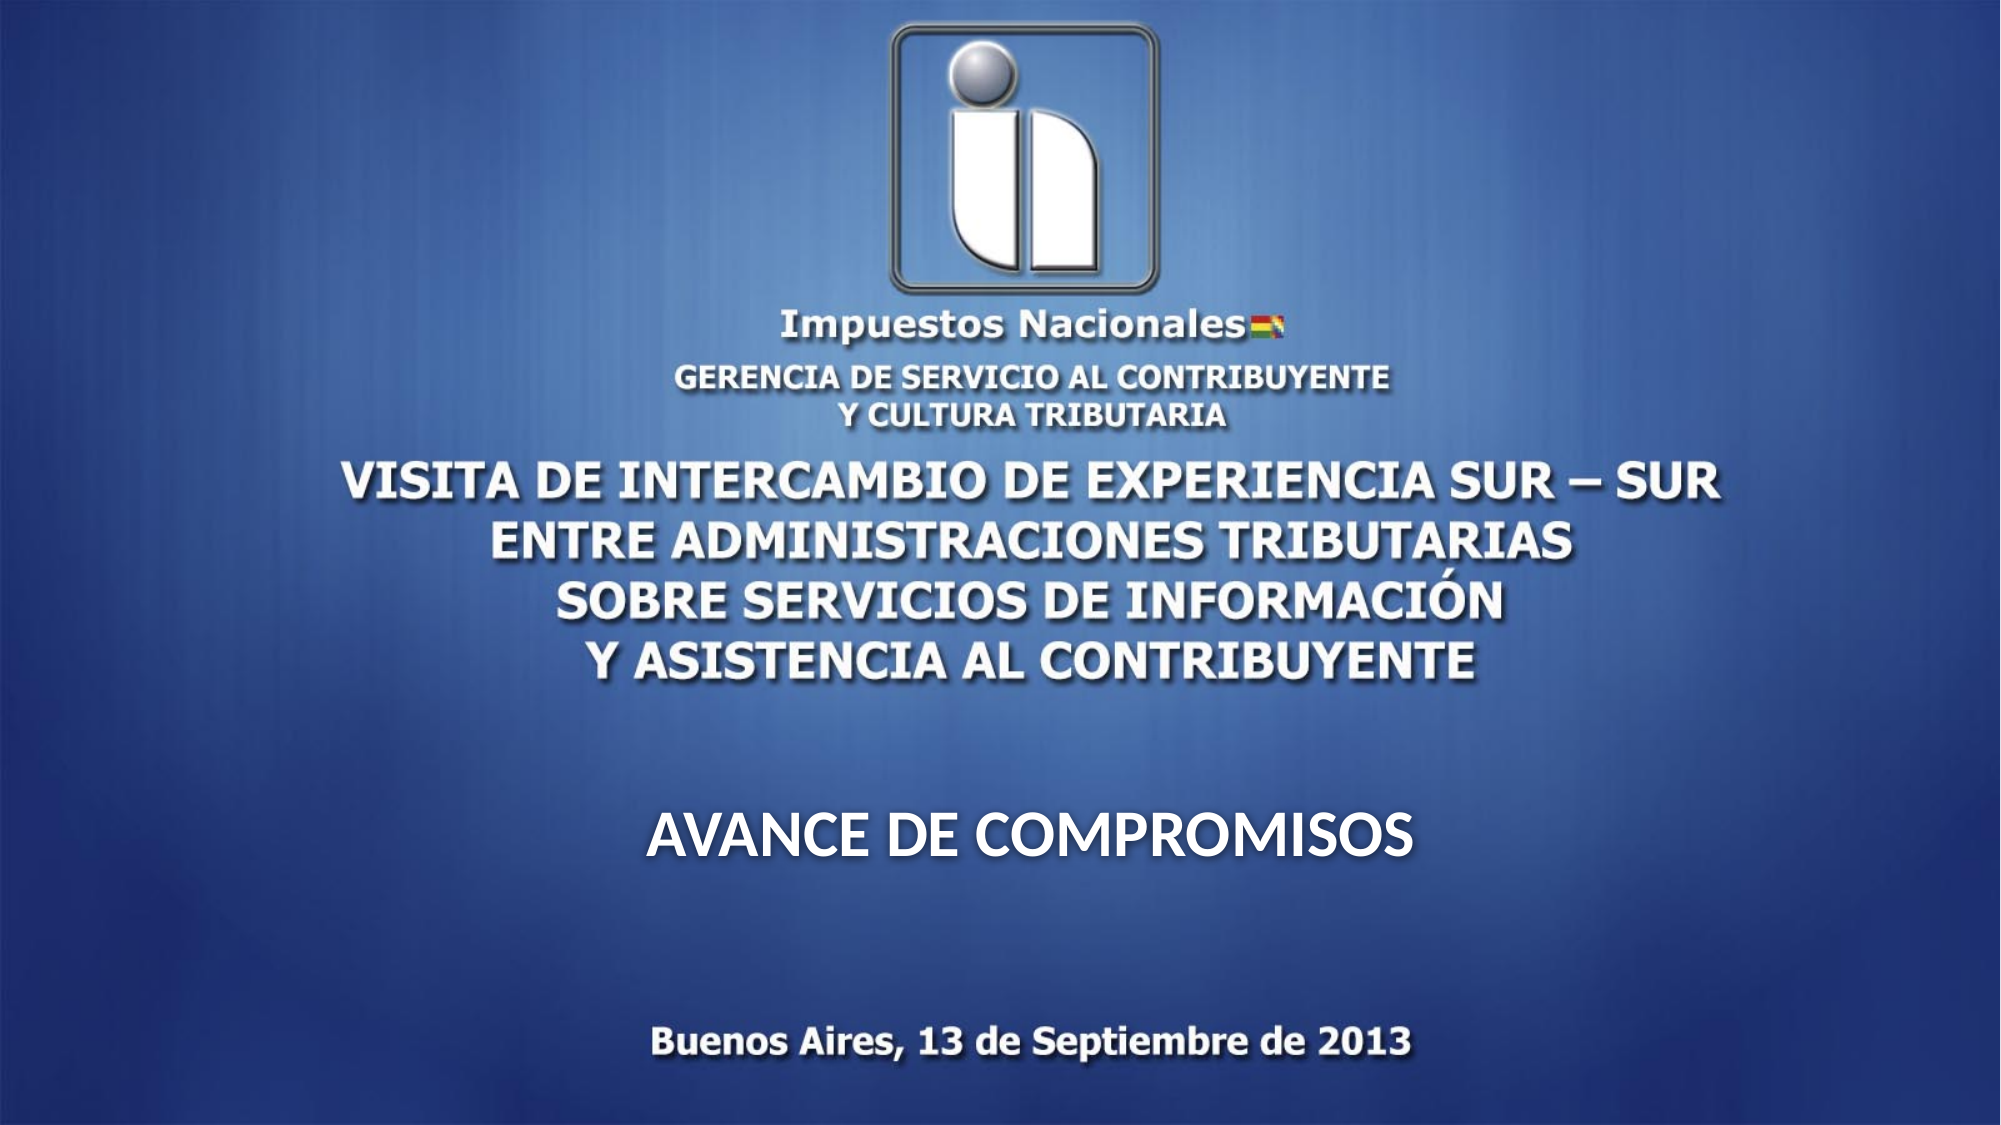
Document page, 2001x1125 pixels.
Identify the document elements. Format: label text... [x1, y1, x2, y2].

picture [0, 0, 2001, 1125]
text_box AVANCE DE COMPROMISOS [416, 771, 1646, 890]
